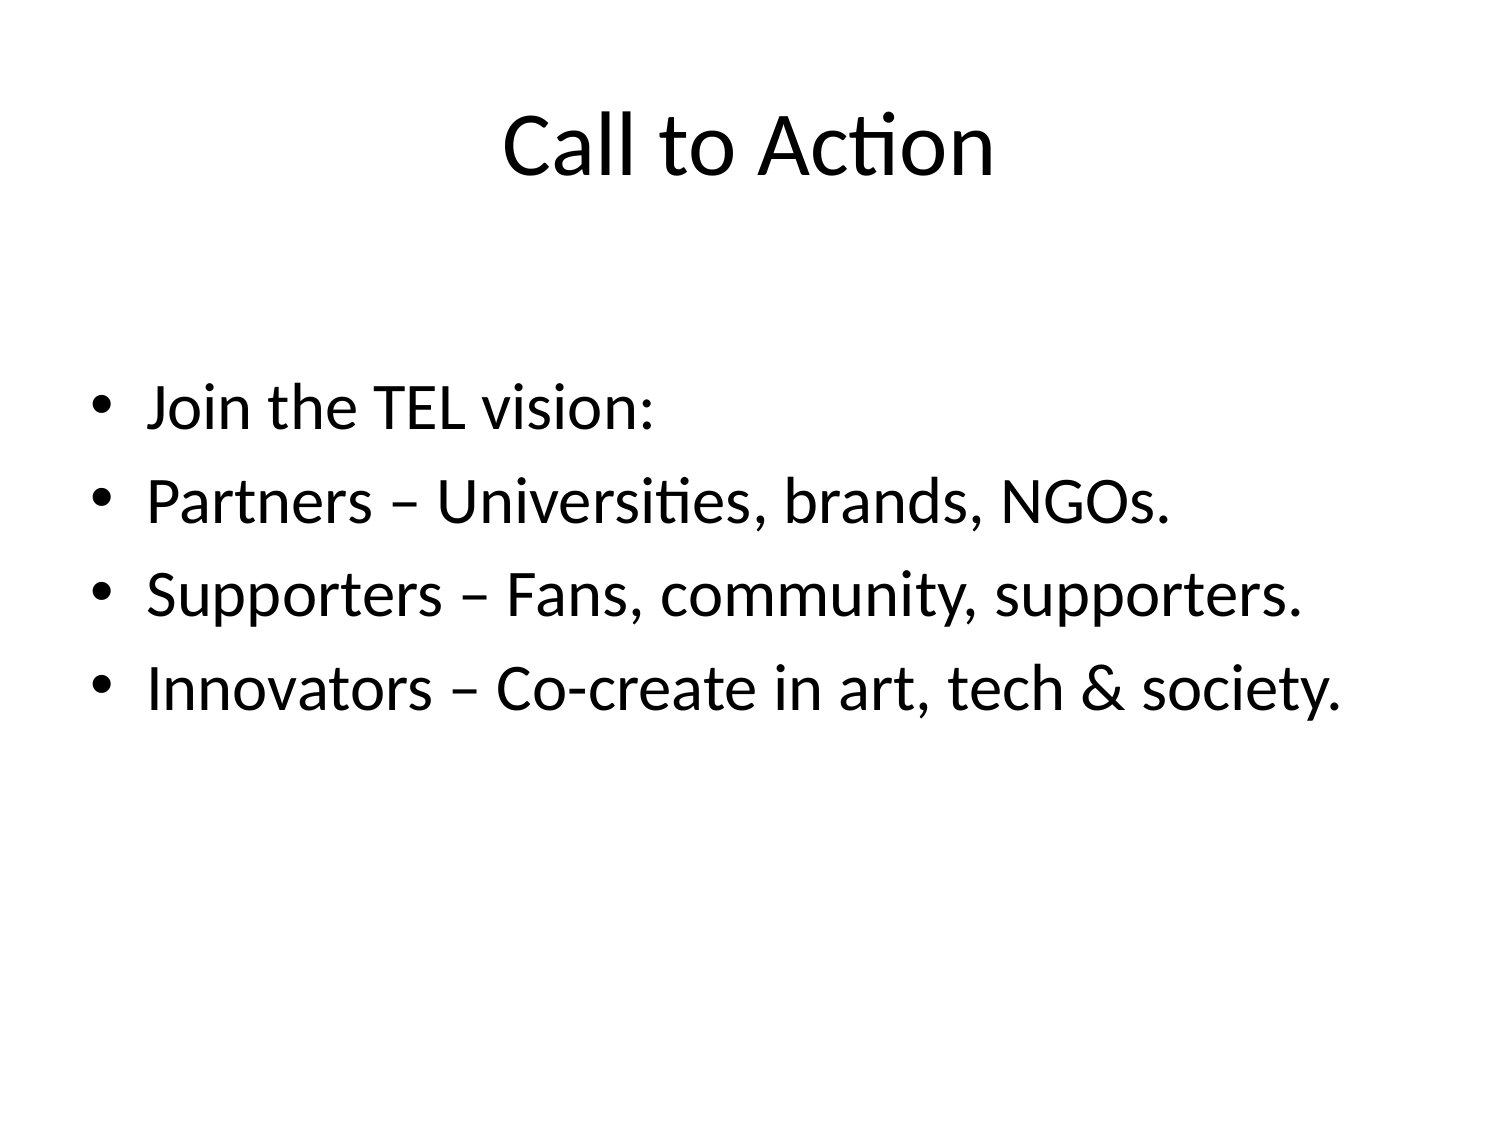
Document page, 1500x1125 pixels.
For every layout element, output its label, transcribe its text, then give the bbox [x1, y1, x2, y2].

list Join the TEL vision: Partners – Universities, brands, NGOs. Supporters – Fans, community, supporters. Innovators – Co-create in art, tech & society. [75, 262, 1425, 1005]
title Call to Action [75, 45, 1425, 233]
